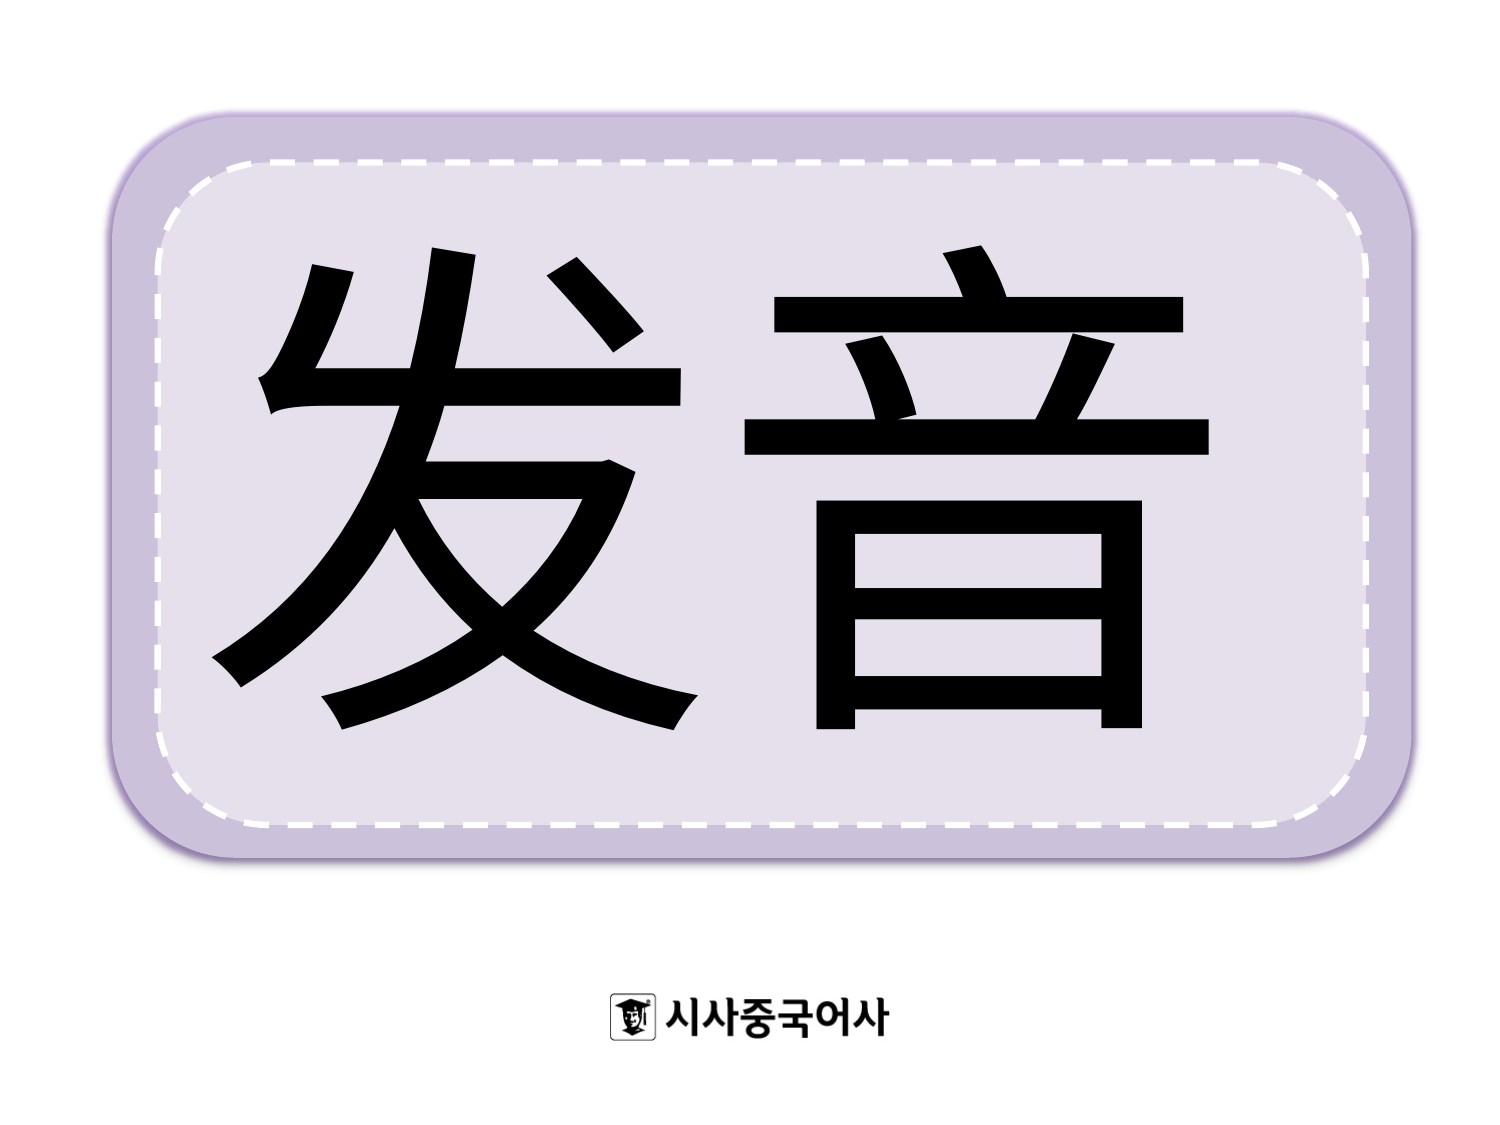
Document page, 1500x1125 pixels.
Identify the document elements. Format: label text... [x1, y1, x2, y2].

text_box 发音 [171, 148, 1380, 811]
text_box [162, 160, 1371, 824]
picture [602, 987, 898, 1047]
